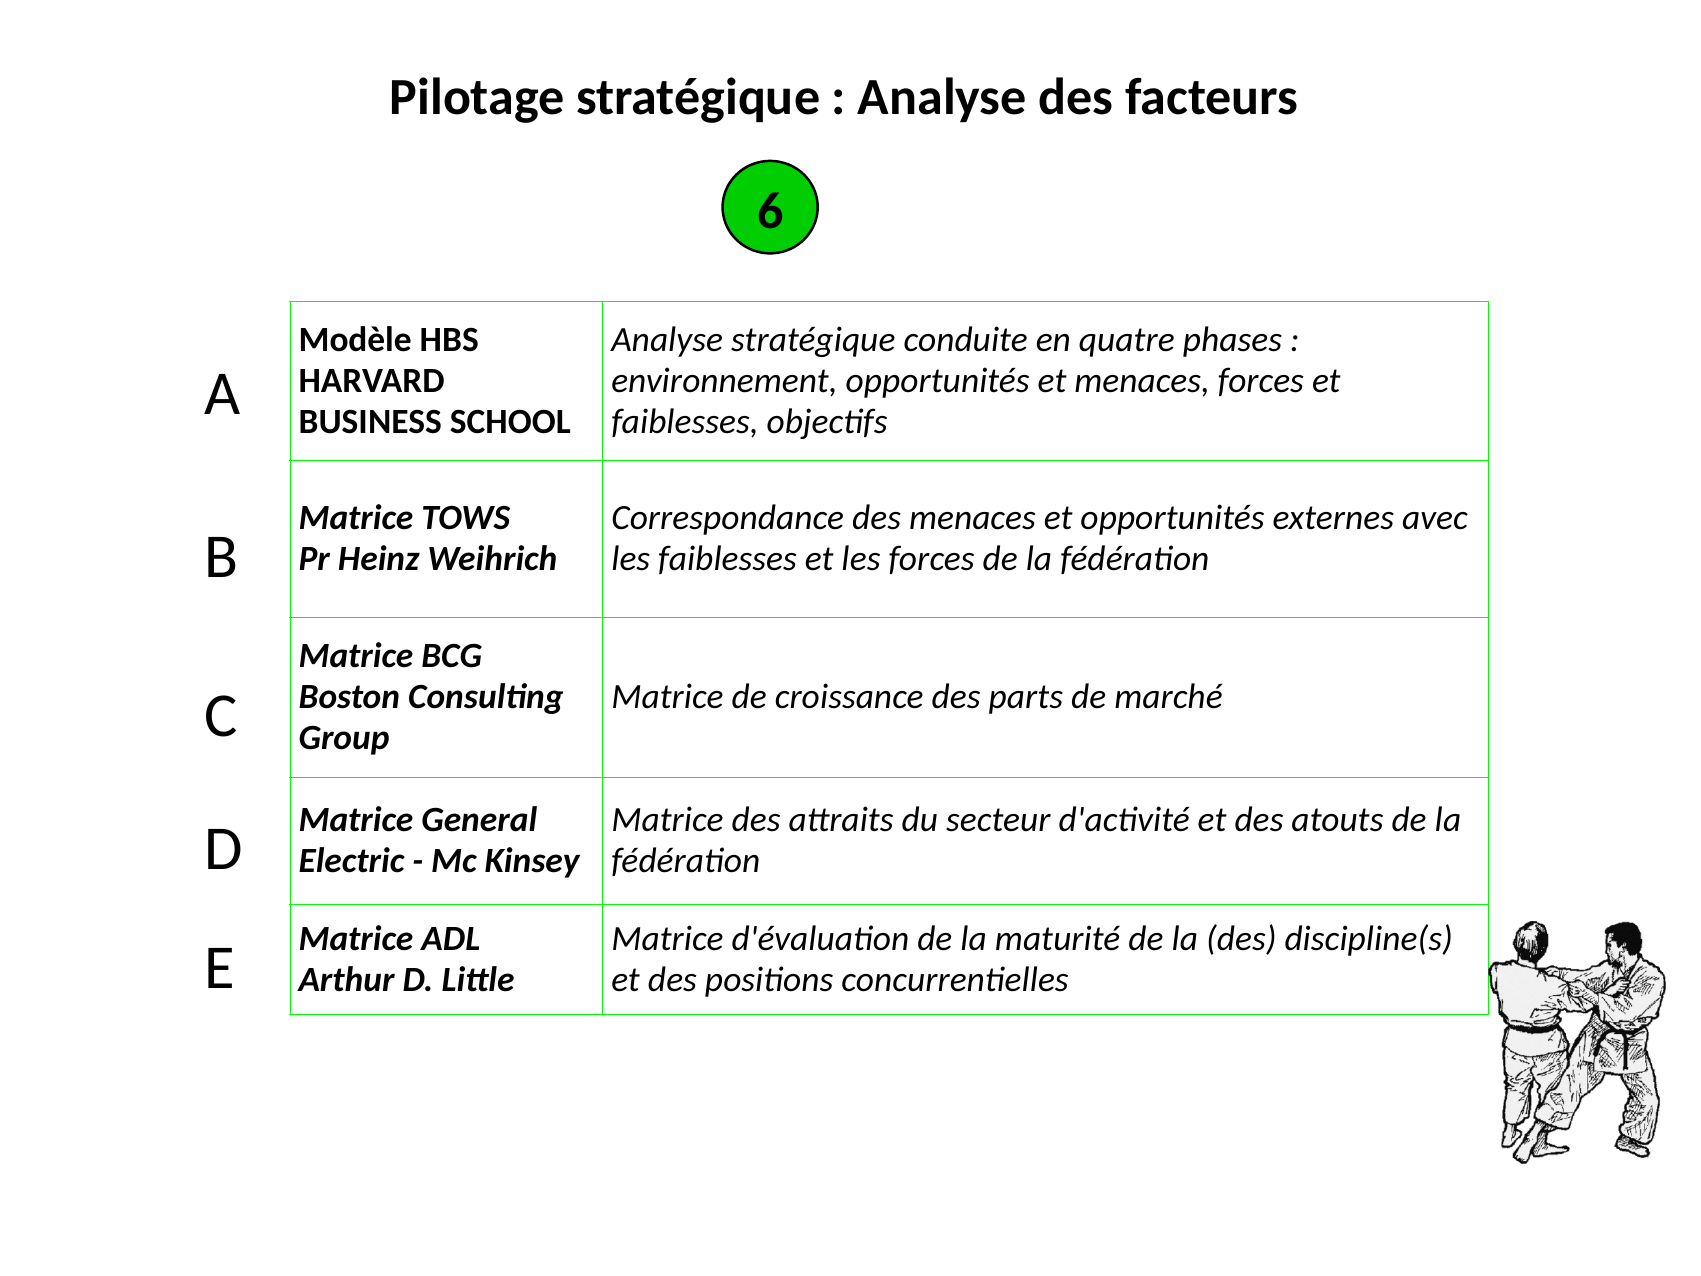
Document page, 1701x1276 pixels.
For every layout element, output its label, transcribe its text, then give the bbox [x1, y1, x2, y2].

table_cell Correspondance des menaces et opportunités externes avec les faiblesses et les forces de la fédération [603, 461, 1488, 617]
table_cell Matrice des attraits du secteur d'activité et des atouts de la fédération [603, 778, 1488, 904]
table_cell Matrice TOWS Pr Heinz Weihrich [291, 461, 602, 617]
table_cell Matrice BCG Boston Consulting Group [291, 618, 602, 777]
table_cell Matrice General Electric - Mc Kinsey [291, 778, 602, 904]
table_header Modèle HBS HARVARD BUSINESS SCHOOL [291, 302, 602, 460]
table_cell Matrice de croissance des parts de marché [603, 618, 1488, 777]
text_box C [204, 673, 251, 750]
text_box D [204, 806, 254, 883]
table_header Analyse stratégique conduite en quatre phases : environnement, opportunités et menaces, forces et faiblesses, objectifs [603, 302, 1488, 460]
picture [1487, 920, 1666, 1165]
text_box E [204, 925, 239, 1002]
text_box B [204, 514, 242, 591]
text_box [722, 160, 818, 254]
text_box Pilotage stratégique : Analyse des facteurs [0, 62, 1701, 154]
table_cell Matrice ADL Arthur D. Little [291, 905, 602, 1014]
text_box A [204, 351, 249, 428]
table_cell Matrice d'évaluation de la maturité de la (des) discipline(s) et des positions concurrentielles [603, 905, 1488, 1014]
